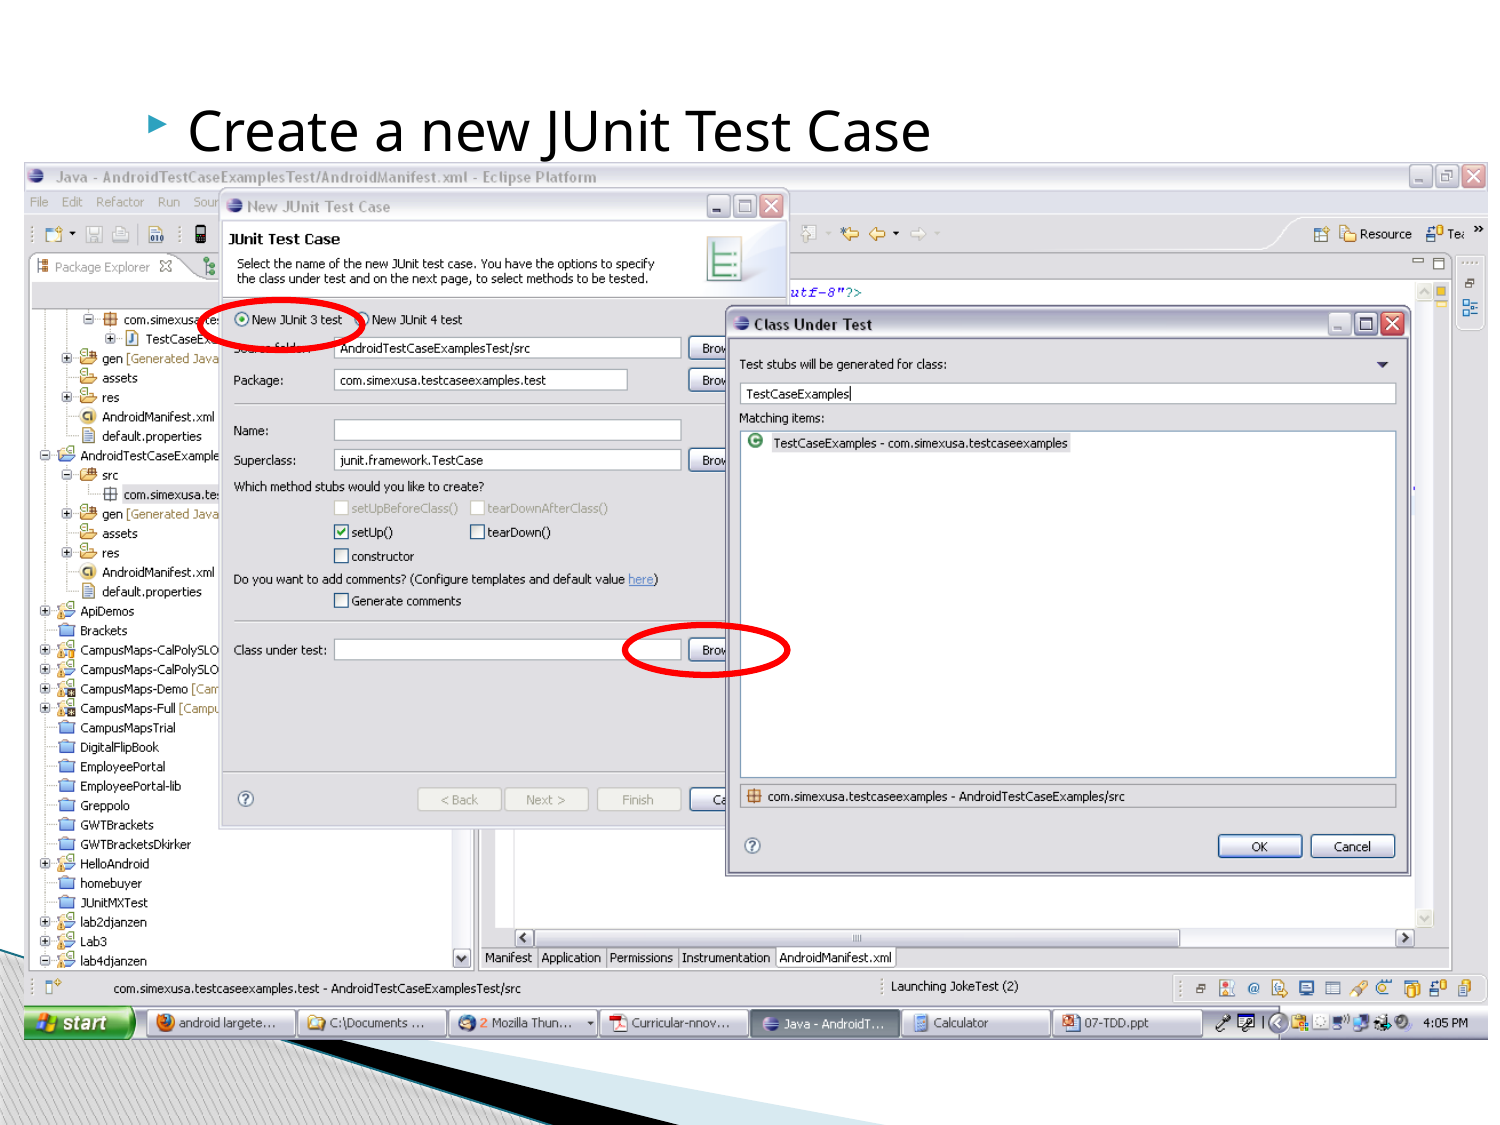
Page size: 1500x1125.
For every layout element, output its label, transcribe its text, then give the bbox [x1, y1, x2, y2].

list Create a new JUnit Test Case [112, 87, 1388, 161]
picture [24, 162, 1488, 1040]
